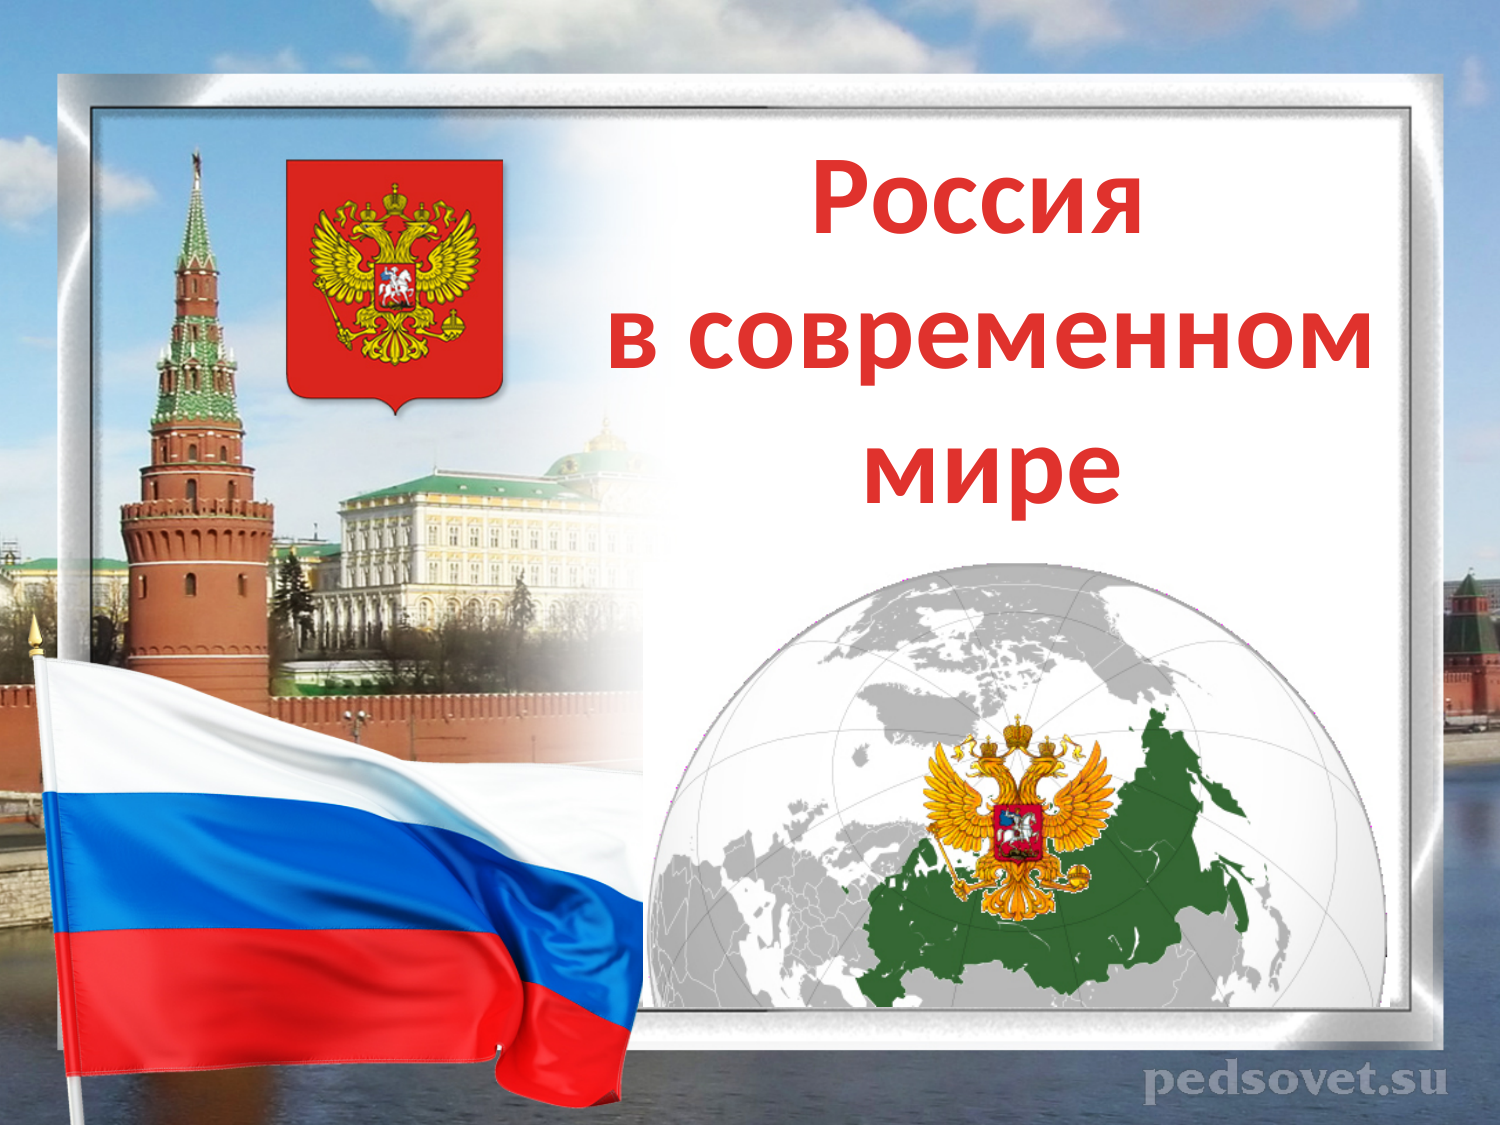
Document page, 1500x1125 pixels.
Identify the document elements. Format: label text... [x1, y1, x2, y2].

text_box Россия в современном мире [584, 113, 1400, 534]
picture [0, 0, 1500, 1125]
